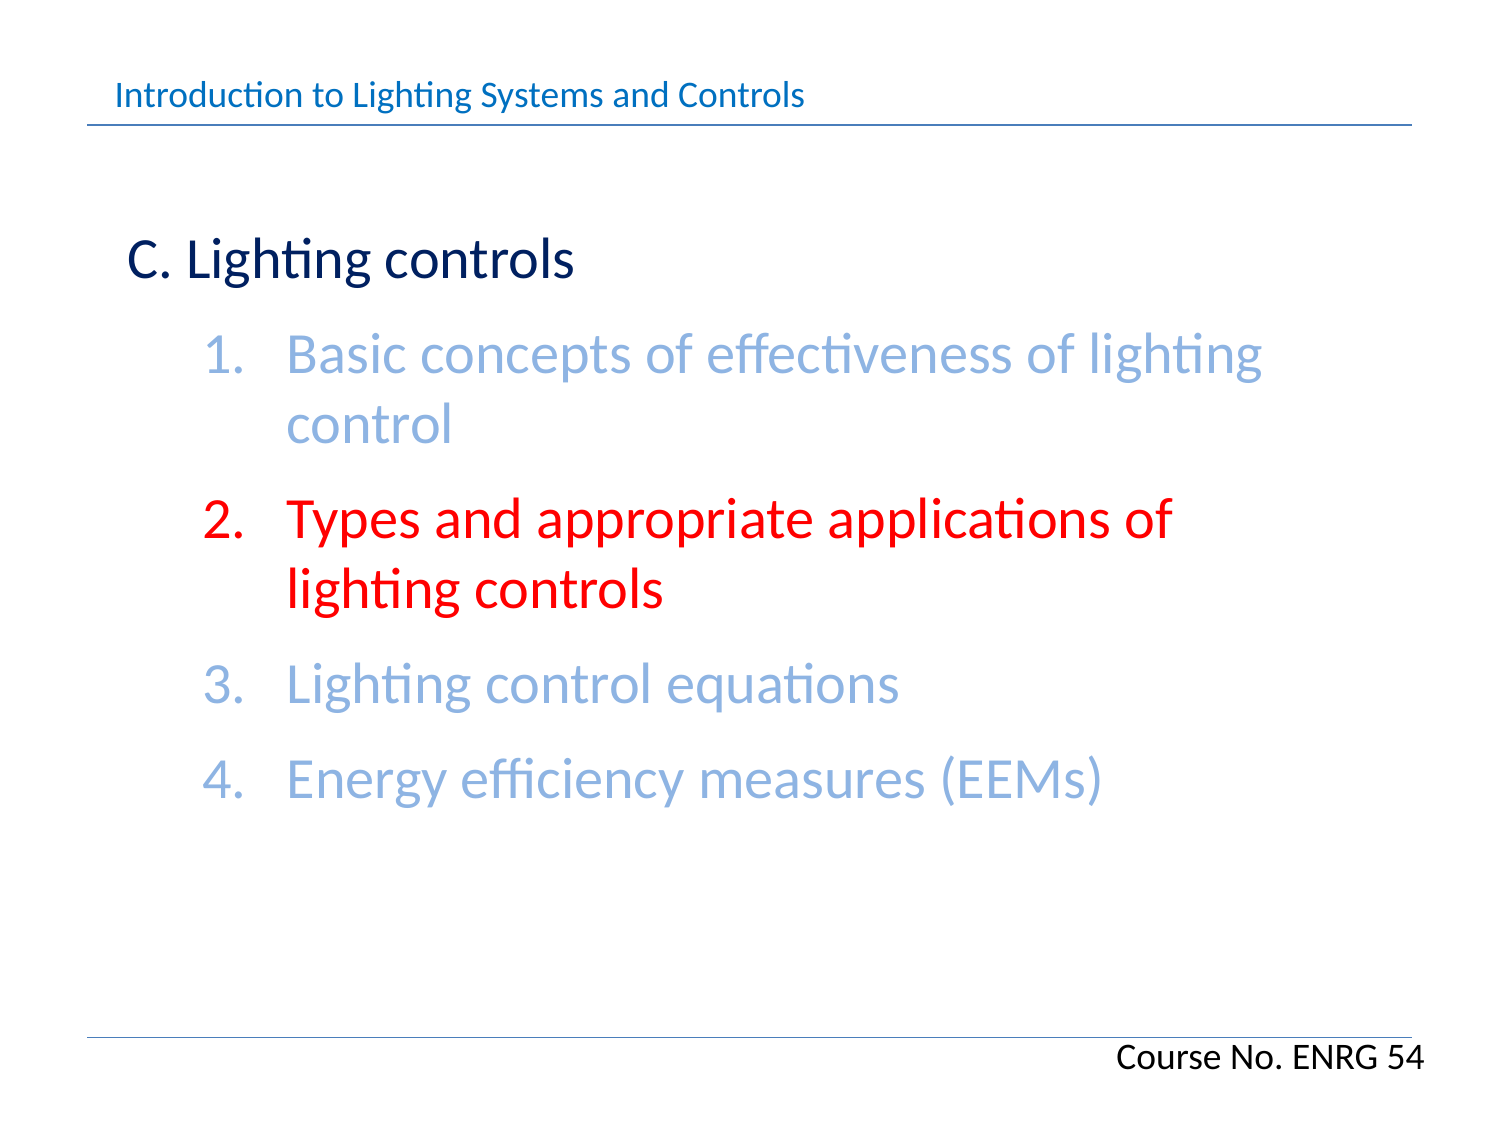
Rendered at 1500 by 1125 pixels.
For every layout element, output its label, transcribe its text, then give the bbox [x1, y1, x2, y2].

text_box C. Lighting controls Basic concepts of effectiveness of lighting control Types and appropriate applications of lighting controls Lighting control equations Energy efficiency measures (EEMs) [112, 212, 1363, 818]
text_box Introduction to Lighting Systems and Controls [99, 62, 838, 123]
text_box Course No. ENRG 54 [1101, 1024, 1441, 1085]
